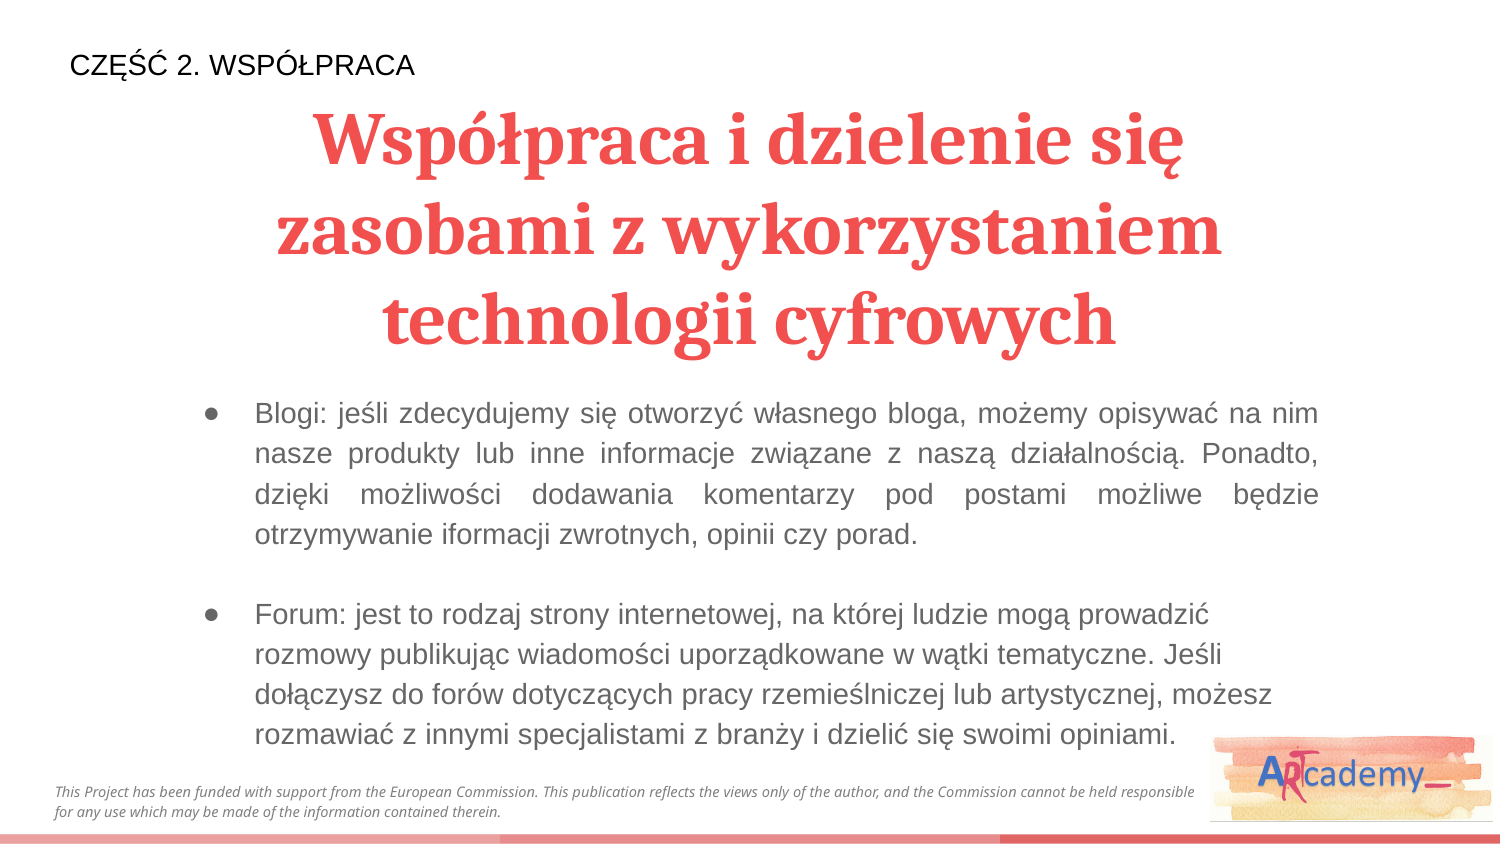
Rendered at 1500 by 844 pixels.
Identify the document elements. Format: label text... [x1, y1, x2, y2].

text_box CZĘŚĆ 2. WSPÓŁPRACA [54, 39, 476, 89]
picture [1210, 717, 1493, 844]
list Blogi: jeśli zdecydujemy się otworzyć własnego bloga, możemy opisywać na nim nasze produkty lub inne informacje związane z naszą działalnością. Ponadto, dzięki możliwości dodawania komentarzy pod postami możliwe będzie otrzymywanie iformacji zwrotnych, opinii czy porad. Forum: jest to rodzaj strony internetowej, na której ludzie mogą prowadzić rozmowy publikując wiadomości uporządkowane w wątki tematyczne. Jeśli dołączysz do forów dotyczących pracy rzemieślniczej lub artystycznej, możesz rozmawiać z innymi specjalistami z branży i dzielić się swoimi opiniami. [164, 374, 1336, 661]
title Współpraca i dzielenie się zasobami z wykorzystaniem technologii cyfrowych [164, 167, 1336, 374]
text_box This Project has been funded with support from the European Commission. This publication reflects the views only of the author, and the Commission cannot be held responsible for any use which may be made of the information contained therein. [39, 774, 1205, 819]
